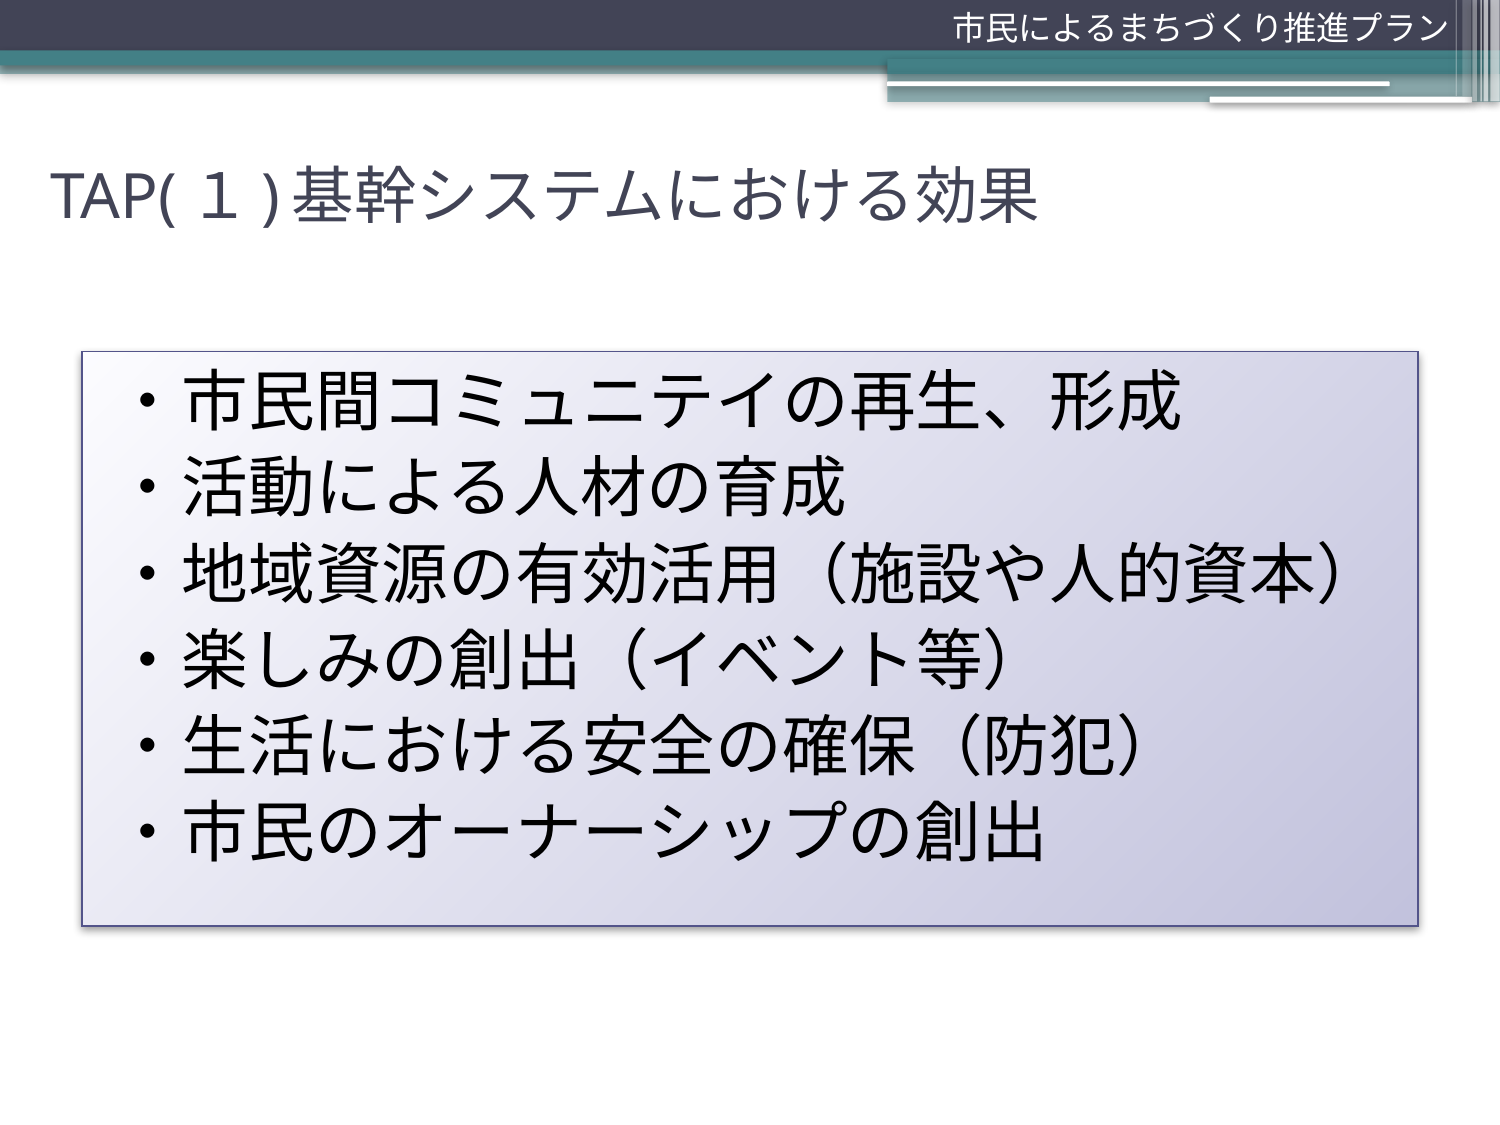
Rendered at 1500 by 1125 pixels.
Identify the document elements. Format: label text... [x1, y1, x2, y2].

text_box 市民によるまちづくり推進プラン [937, 0, 1475, 55]
text_box TAP(１)基幹システムにおける効果 [35, 128, 1184, 258]
list ・市民間コミュニテイの再生、形成 ・活動による人材の育成 ・地域資源の有効活用（施設や人的資本） ・楽しみの創出（イベント等） ・生活における安全の確保（防犯） ・市民のオーナーシップの創出 [81, 351, 1419, 927]
